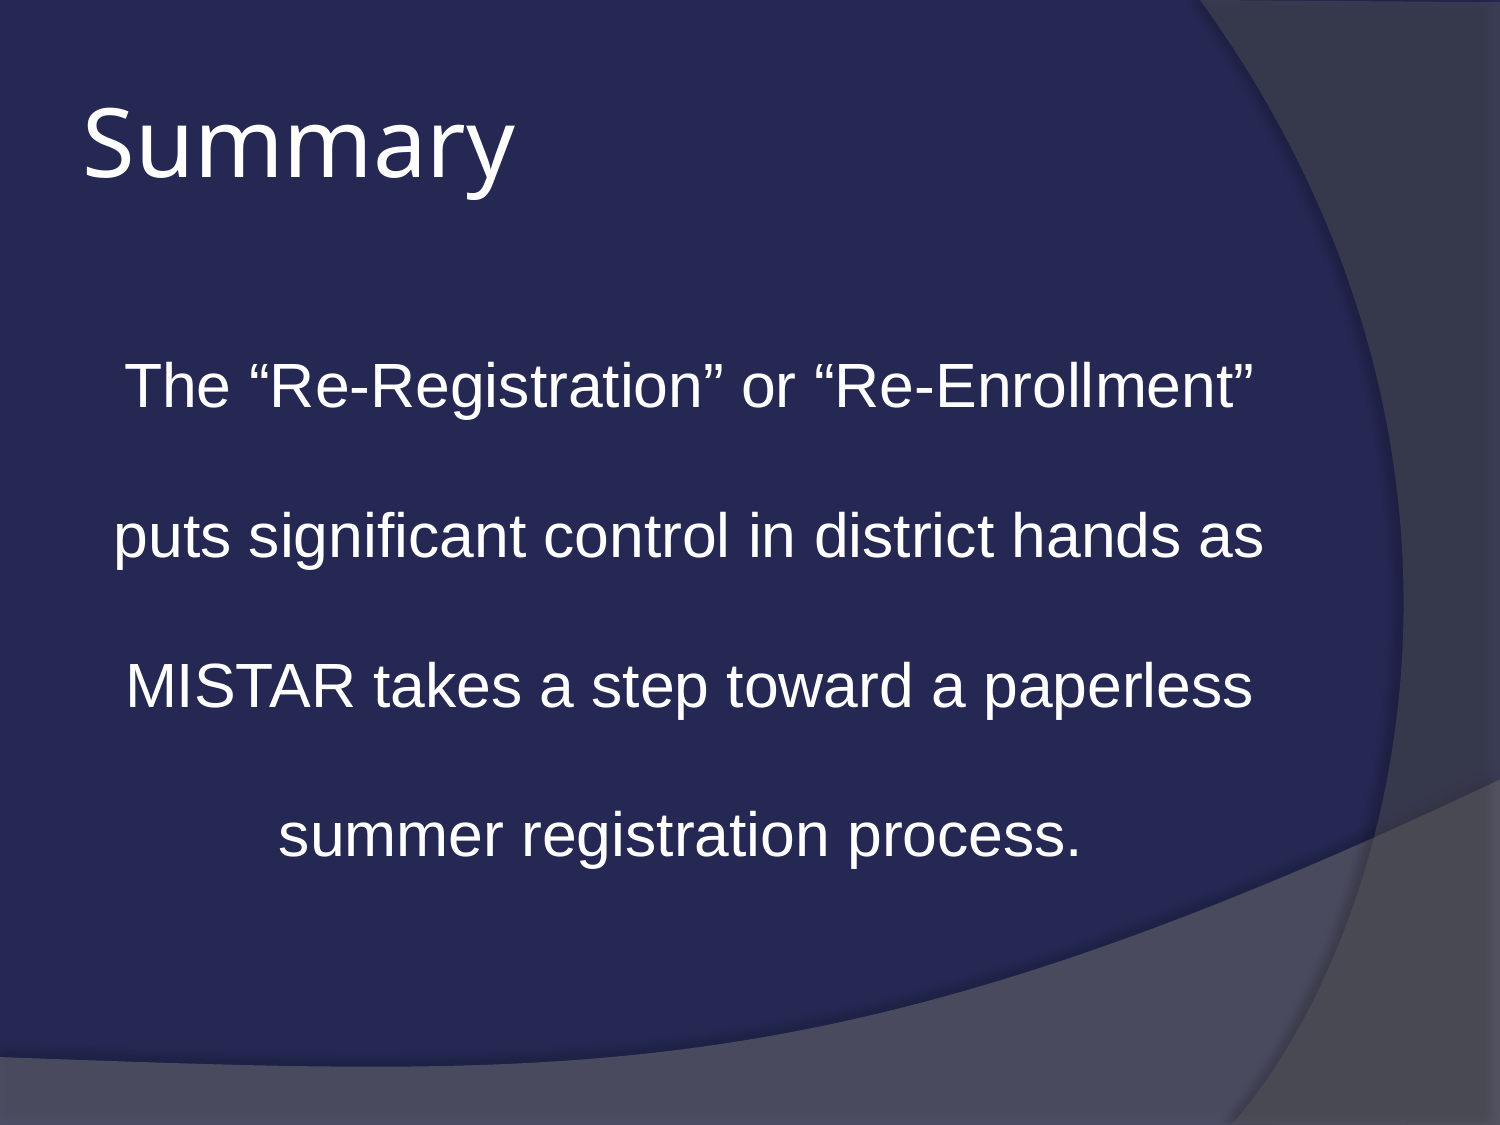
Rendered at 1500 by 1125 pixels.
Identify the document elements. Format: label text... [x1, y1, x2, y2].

title Summary [75, 45, 1300, 233]
list The “Re-Registration” or “Re-Enrollment” puts significant control in district hands as MISTAR takes a step toward a paperless summer registration process. [75, 262, 1300, 1005]
